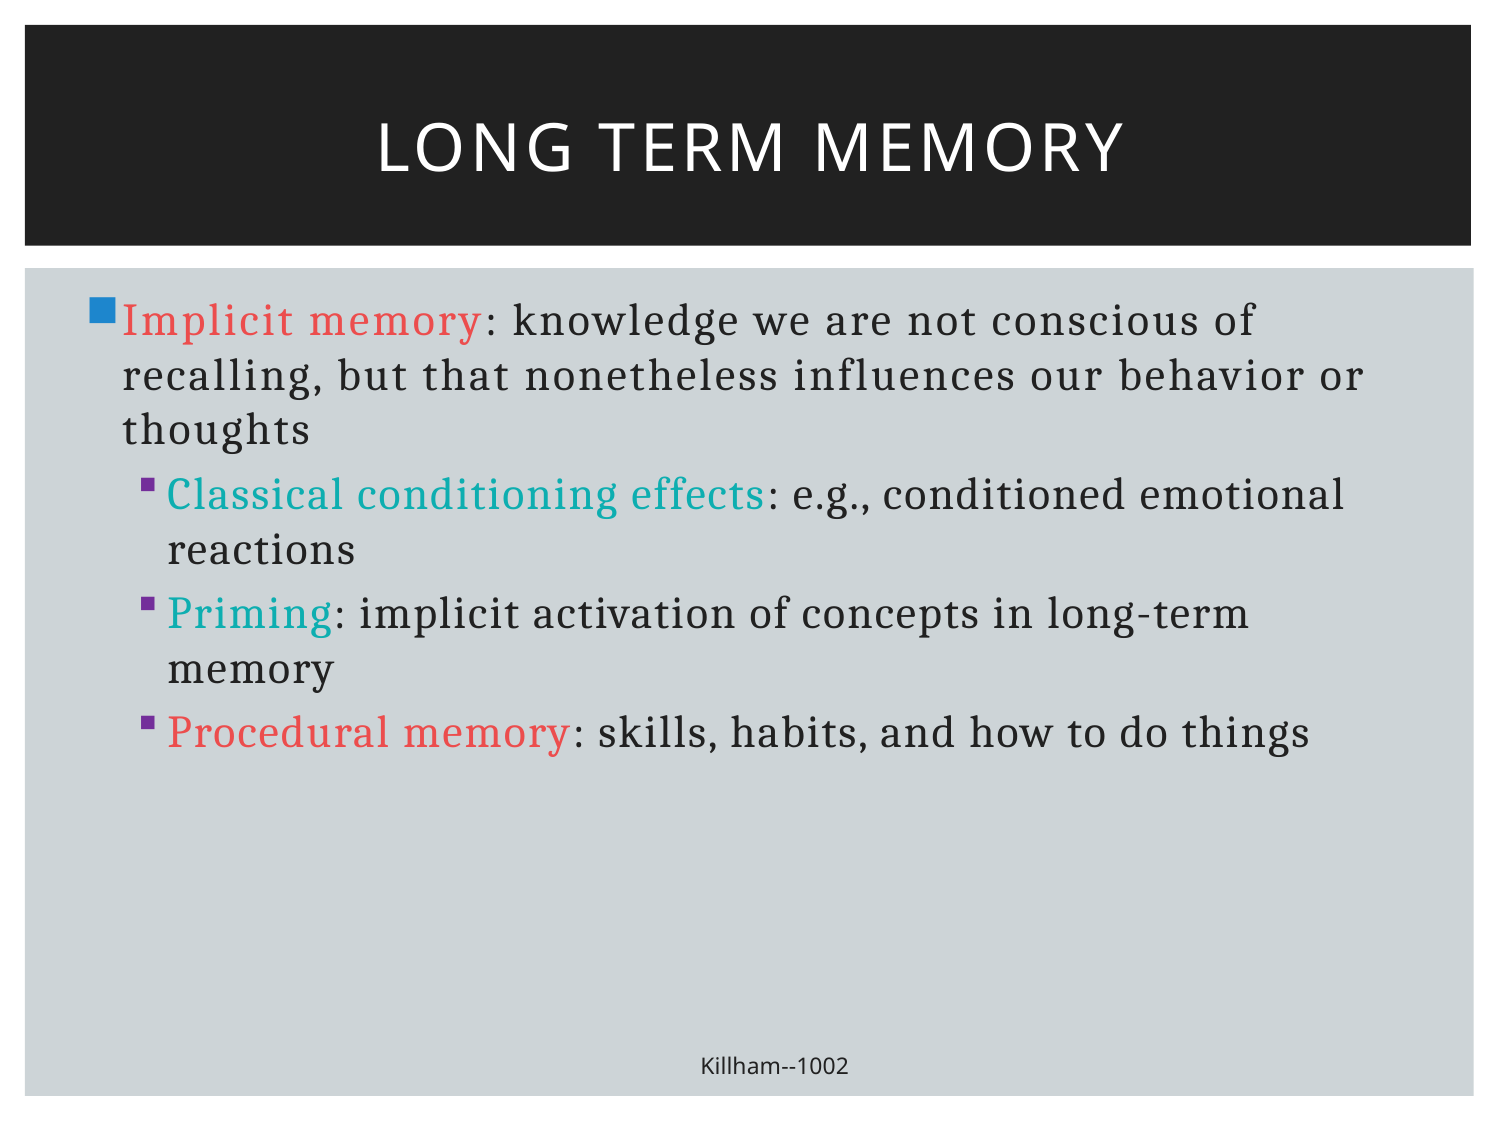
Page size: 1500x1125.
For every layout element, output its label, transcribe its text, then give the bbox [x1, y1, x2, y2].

list Implicit memory: knowledge we are not conscious of recalling, but that nonetheless influences our behavior or thoughts Classical conditioning effects: e.g., conditioned emotional reactions Priming: implicit activation of concepts in long-term memory Procedural memory: skills, habits, and how to do things [62, 281, 1442, 1005]
title Long Term Memory [62, 58, 1438, 232]
footer Killham--1002 [500, 1042, 1050, 1088]
